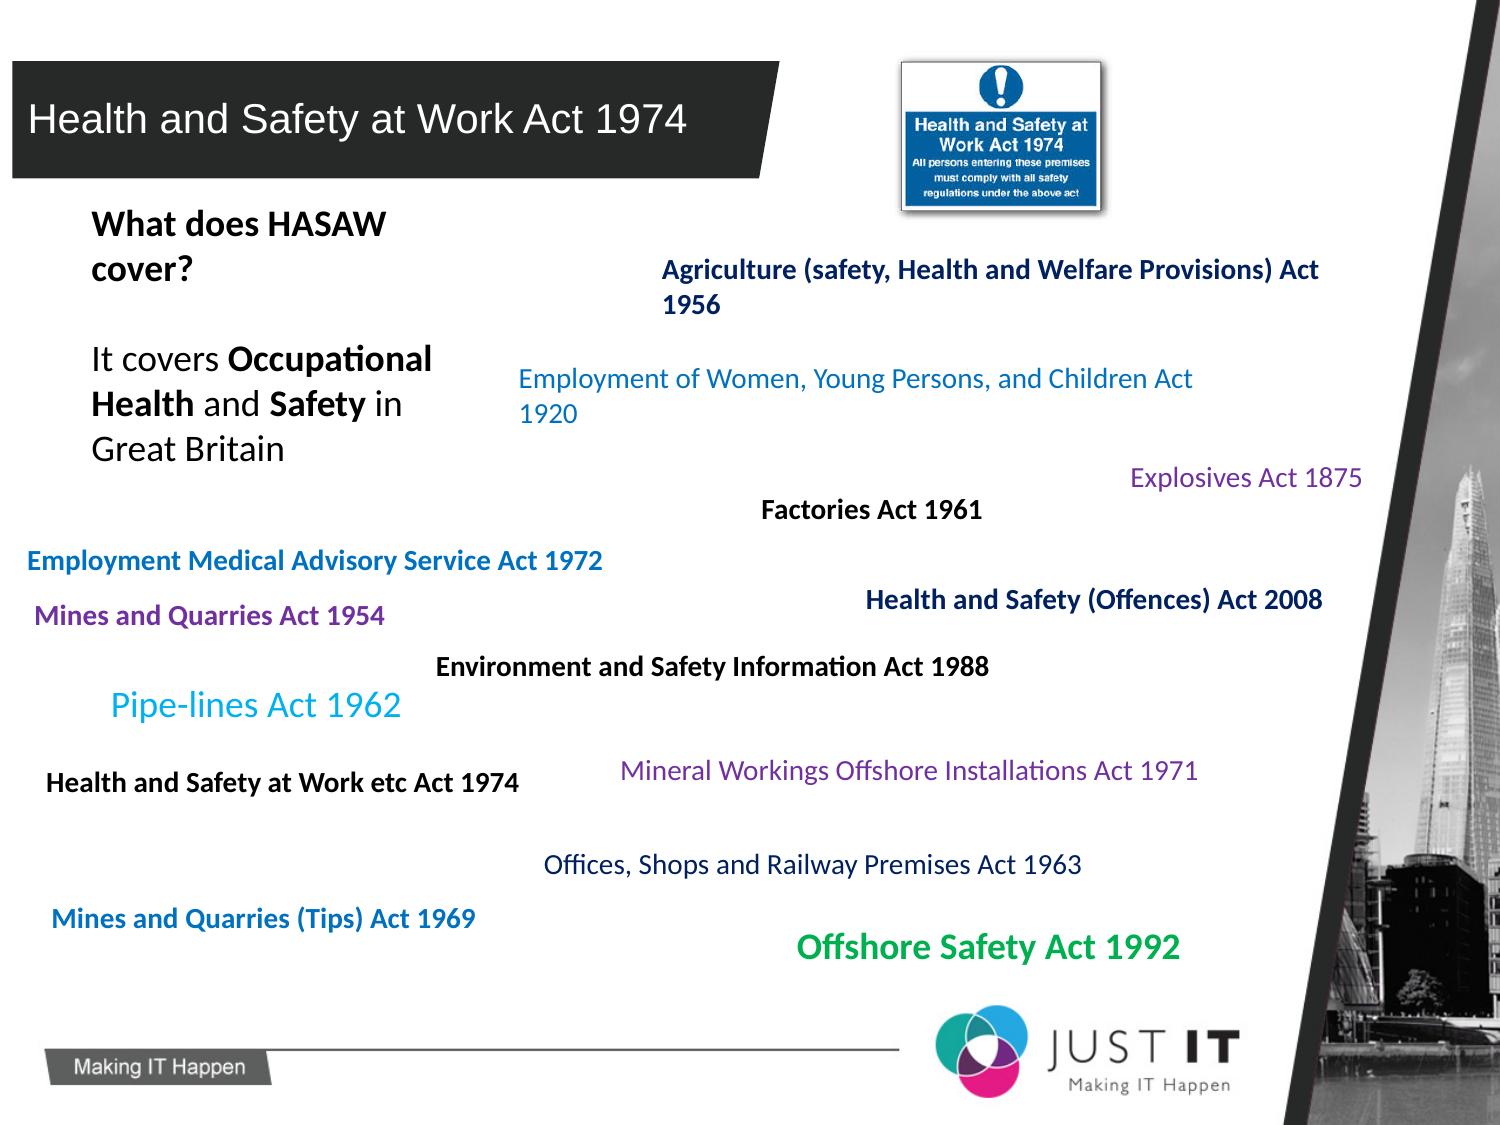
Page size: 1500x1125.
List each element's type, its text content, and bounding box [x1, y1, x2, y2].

text_box Employment of Women, Young Persons, and Children Act 1920 [503, 352, 1254, 437]
text_box Environment and Safety Information Act 1988 [421, 639, 1005, 690]
text_box Offices, Shops and Railway Premises Act 1963 [529, 837, 1098, 888]
text_box Employment Medical Advisory Service Act 1972 [12, 534, 763, 584]
text_box Health and Safety (Offences) Act 2008 [851, 572, 1339, 623]
text_box Explosives Act 1875 [1115, 450, 1379, 501]
text_box Mineral Workings Offshore Installations Act 1971 [605, 743, 1356, 794]
title Health and Safety at Work Act 1974 [12, 61, 890, 179]
text_box Mines and Quarries (Tips) Act 1969 [36, 891, 492, 942]
text_box Mines and Quarries Act 1954 [19, 589, 401, 639]
text_box Health and Safety at Work etc Act 1974 [31, 756, 535, 806]
text_box Pipe-lines Act 1962 [96, 672, 417, 733]
text_box Offshore Safety Act 1992 [782, 914, 1197, 975]
text_box What does HASAW cover? It covers Occupational Health and Safety in Great Britain [76, 191, 496, 477]
text_box Agriculture (safety, Health and Welfare Provisions) Act 1956 [647, 243, 1397, 329]
text_box Factories Act 1961 [746, 482, 998, 533]
picture [0, 0, 1500, 1125]
